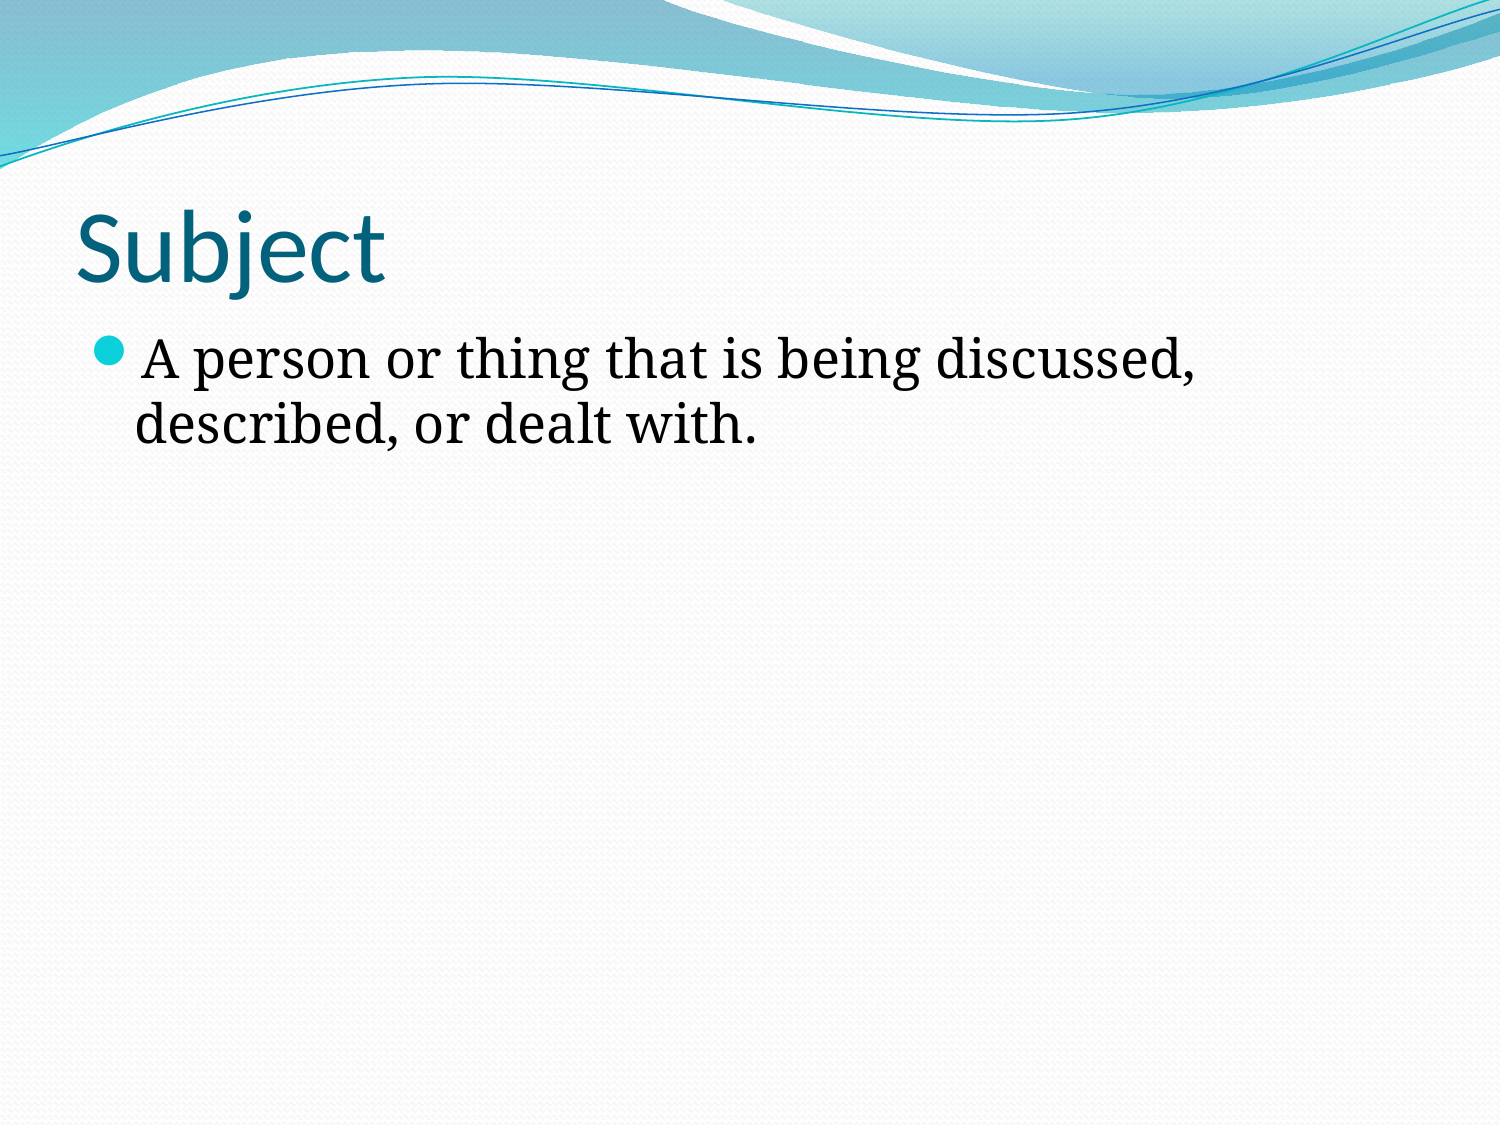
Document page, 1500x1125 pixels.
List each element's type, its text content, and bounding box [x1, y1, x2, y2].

title Subject [75, 115, 1425, 303]
list A person or thing that is being discussed, described, or dealt with. [75, 317, 1425, 1038]
